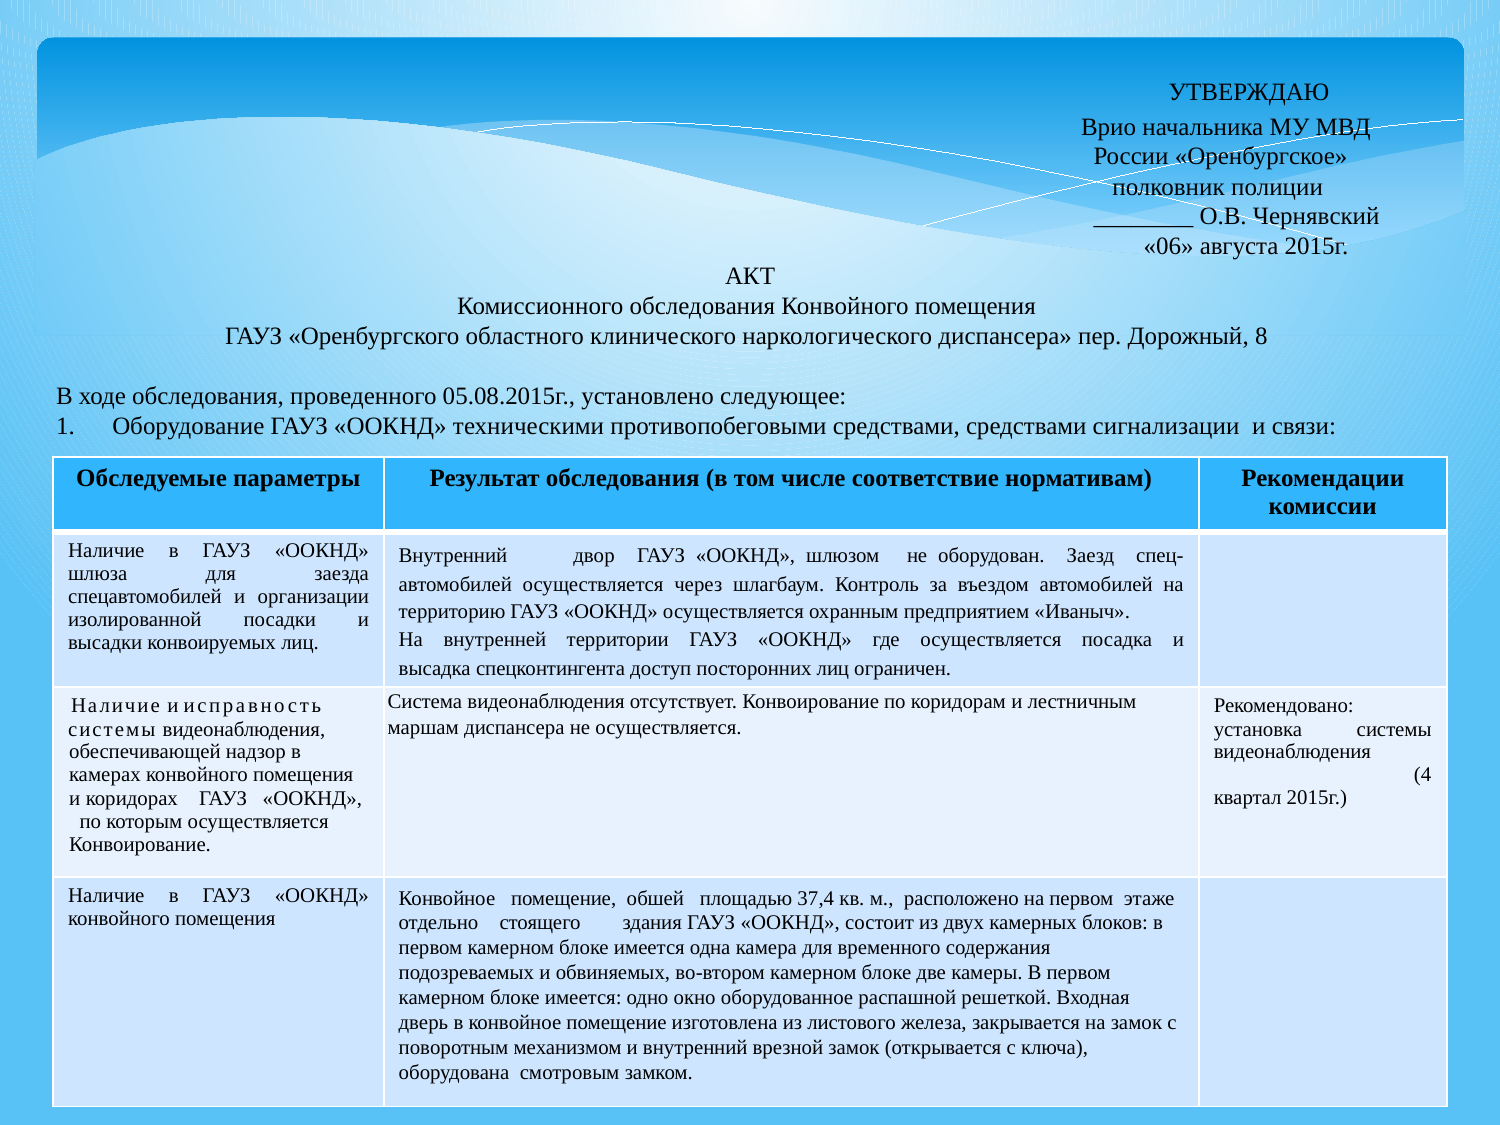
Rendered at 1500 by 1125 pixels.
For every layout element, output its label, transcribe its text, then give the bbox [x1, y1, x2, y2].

table_header Обследуемые параметры [54, 458, 383, 529]
table_cell Конвойное помещение, обшей площадью 37,4 кв. м., расположено на первом этаже отдельно стоящего здания ГАУЗ «ООКНД», состоит из двух камерных блоков: в первом камерном блоке имеется одна камера для временного содержания подозреваемых и обвиняемых, во-втором камерном блоке две камеры. В первом камерном блоке имеется: одно окно оборудованное распашной решеткой. Входная дверь в конвойное помещение изготовлена из листового железа, закрывается на замок с поворотным механизмом и внутренний врезной замок (открывается с ключа), оборудована смотровым замком. [385, 878, 1198, 1106]
table_cell Наличие и исправность системы видеонаблюдения, обеспечивающей надзор в камерах конвойного помещения и коридорах ГАУЗ «ООКНД», по которым осуществляется Конвоирование. [54, 688, 383, 876]
table_cell [1200, 535, 1446, 686]
table_cell Наличие в ГАУЗ «ООКНД» шлюза для заезда спецавтомобилей и организации изолированной посадки и высадки конвоируемых лиц. [54, 535, 383, 686]
table_cell Внутренний двор ГАУЗ «ООКНД», шлюзом не оборудован. Заезд спец-автомобилей осуществляется через шлагбаум. Контроль за въездом автомобилей на территорию ГАУЗ «ООКНД» осуществляется охранным предприятием «Иваныч». На внутренней территории ГАУЗ «ООКНД» где осуществляется посадка и высадка спецконтингента доступ посторонних лиц ограничен. [385, 535, 1198, 686]
text_box УТВЕРЖДАЮ Врио начальника МУ МВД России «Оренбургское» полковник полиции ________ О.В. Чернявский «06» августа 2015г. АКТ Комиссионного обследования Конвойного помещения ГАУЗ «Оренбургского областного клинического наркологического диспансера» пер. Дорожный, 8 В ходе обследования, проведенного 05.08.2015г., установлено следующее: Оборудование ГАУЗ «ООКНД» техническими противопобеговыми средствами, средствами сигнализации и связи: [41, 42, 1459, 447]
table_cell Рекомендовано: установка системы видеонаблюдения (4 квартал 2015г.) [1200, 688, 1446, 876]
table_cell Система видеонаблюдения отсутствует. Конвоирование по коридорам и лестничным маршам диспансера не осуществляется. [385, 688, 1198, 876]
table_cell Наличие в ГАУЗ «ООКНД» конвойного помещения [54, 878, 383, 1106]
table_cell [1200, 878, 1446, 1106]
table_header Рекомендации комиссии [1200, 458, 1446, 529]
table_header Результат обследования (в том числе соответствие нормативам) [385, 458, 1198, 529]
